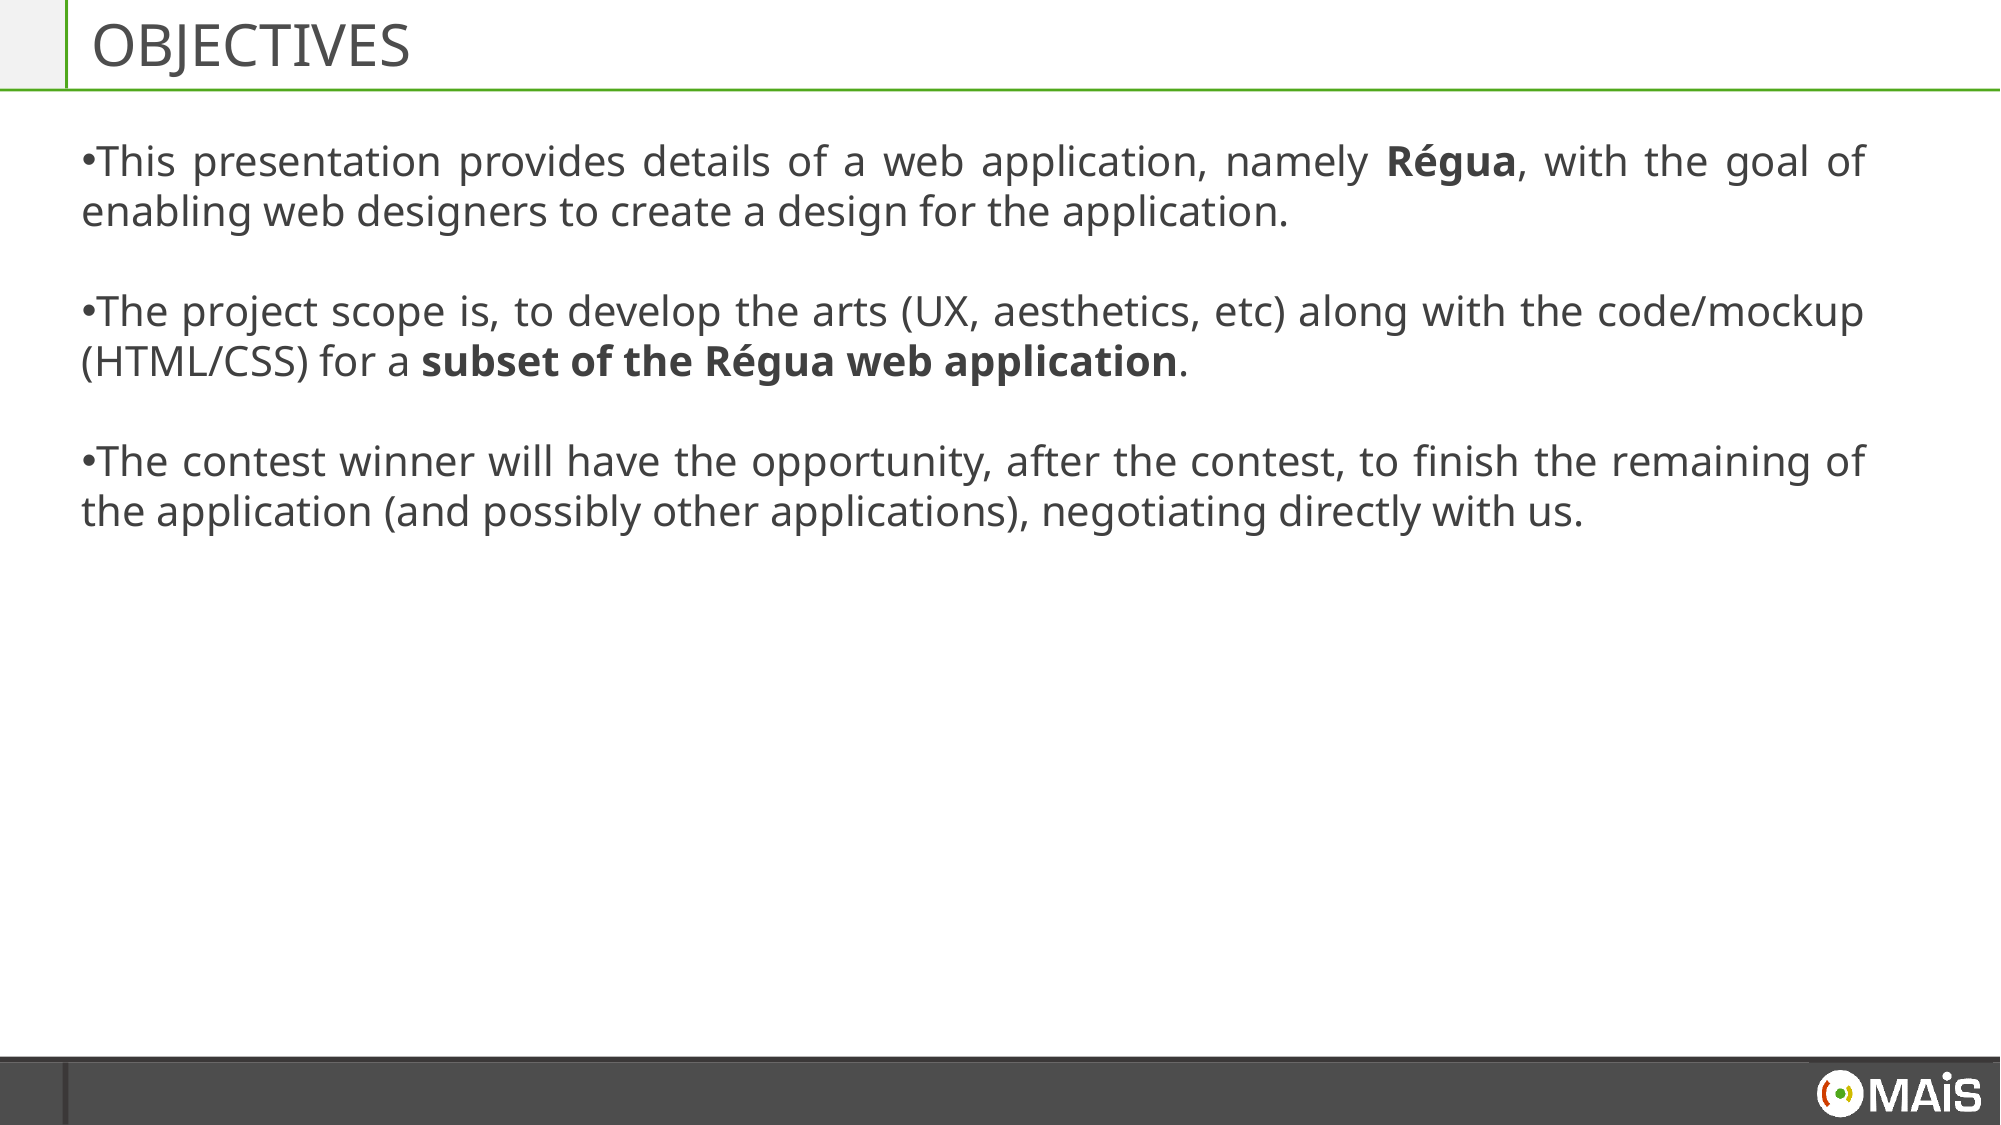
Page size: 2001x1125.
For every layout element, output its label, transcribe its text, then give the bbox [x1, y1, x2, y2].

title OBJECTIVES [76, 8, 1639, 69]
picture [1809, 1063, 1993, 1125]
text_box This presentation provides details of a web application, namely Régua, with the goal of enabling web designers to create a design for the application. The project scope is, to develop the arts (UX, aesthetics, etc) along with the code/mockup (HTML/CSS) for a subset of the Régua web application. The contest winner will have the opportunity, after the contest, to finish the remaining of the application (and possibly other applications), negotiating directly with us. [67, 127, 1882, 1043]
